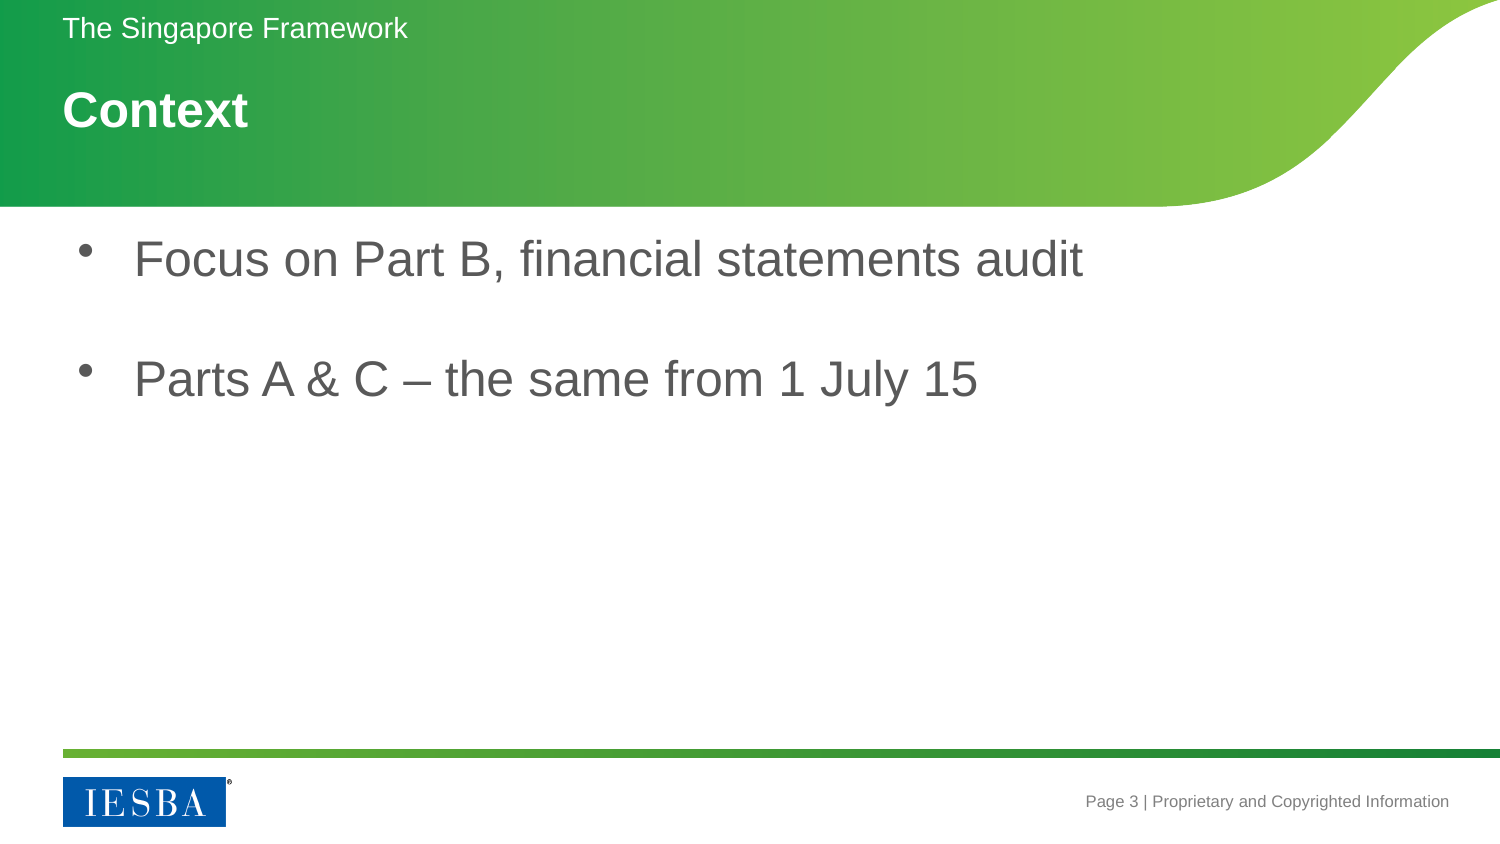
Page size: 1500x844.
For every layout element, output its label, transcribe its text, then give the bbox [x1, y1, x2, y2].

picture [0, 0, 1500, 207]
title Context [62, 75, 1300, 141]
picture [63, 777, 232, 827]
list Focus on Part B, financial statements audit Parts A & C – the same from 1 July 15 [62, 219, 1450, 722]
subtitle The Singapore Framework [62, 9, 500, 38]
